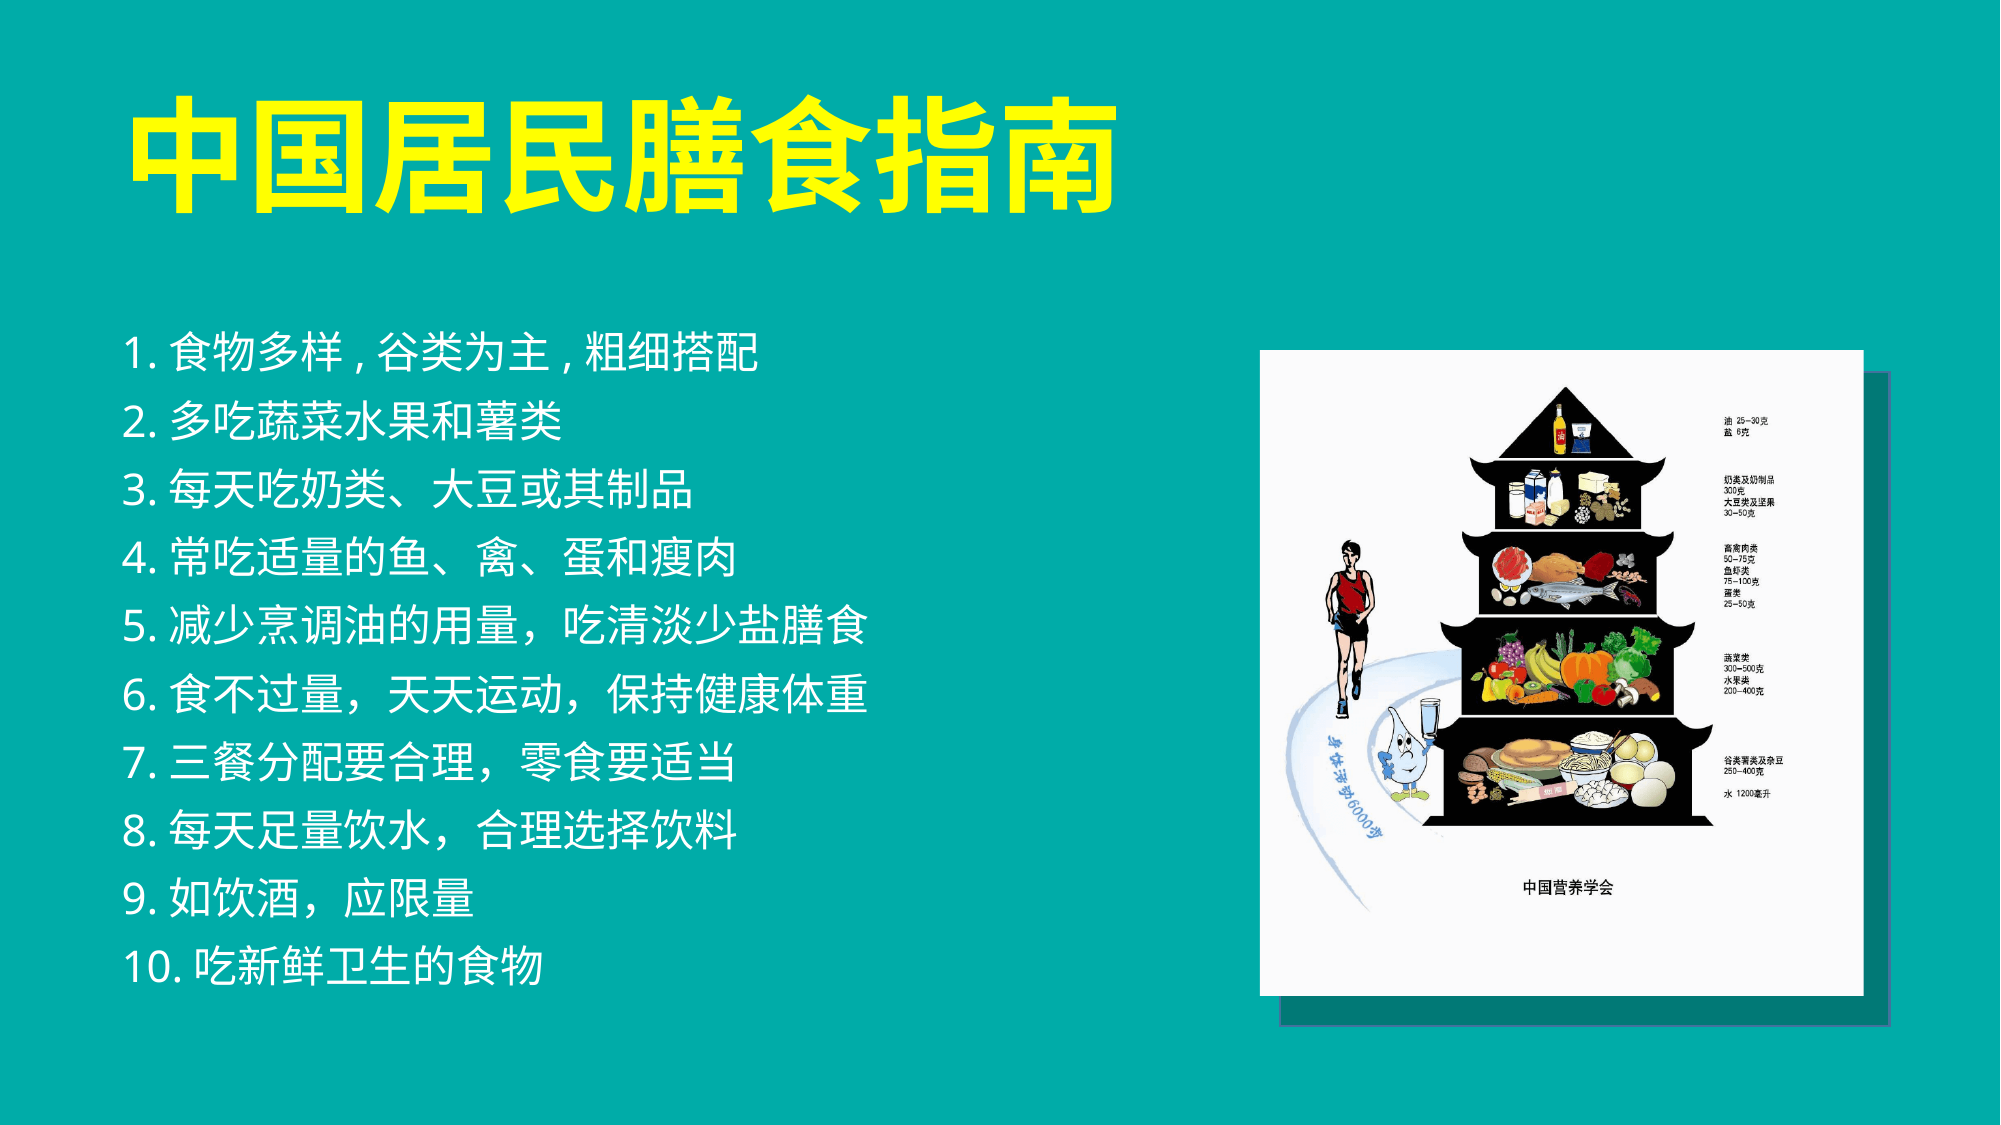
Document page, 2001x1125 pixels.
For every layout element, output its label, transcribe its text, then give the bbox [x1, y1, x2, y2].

text_box 1.食物多样,谷类为主,粗细搭配 2.多吃蔬菜水果和薯类 3.每天吃奶类、大豆或其制品 4.常吃适量的鱼、禽、蛋和瘦肉 5.减少烹调油的用量，吃清淡少盐膳食 6.食不过量，天天运动，保持健康体重 7.三餐分配要合理，零食要适当 8.每天足量饮水，合理选择饮料 9.如饮酒，应限量 10.吃新鲜卫生的食物 [106, 302, 943, 999]
text_box 中国居民膳食指南 [108, 70, 1138, 236]
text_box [1259, 350, 1890, 1026]
